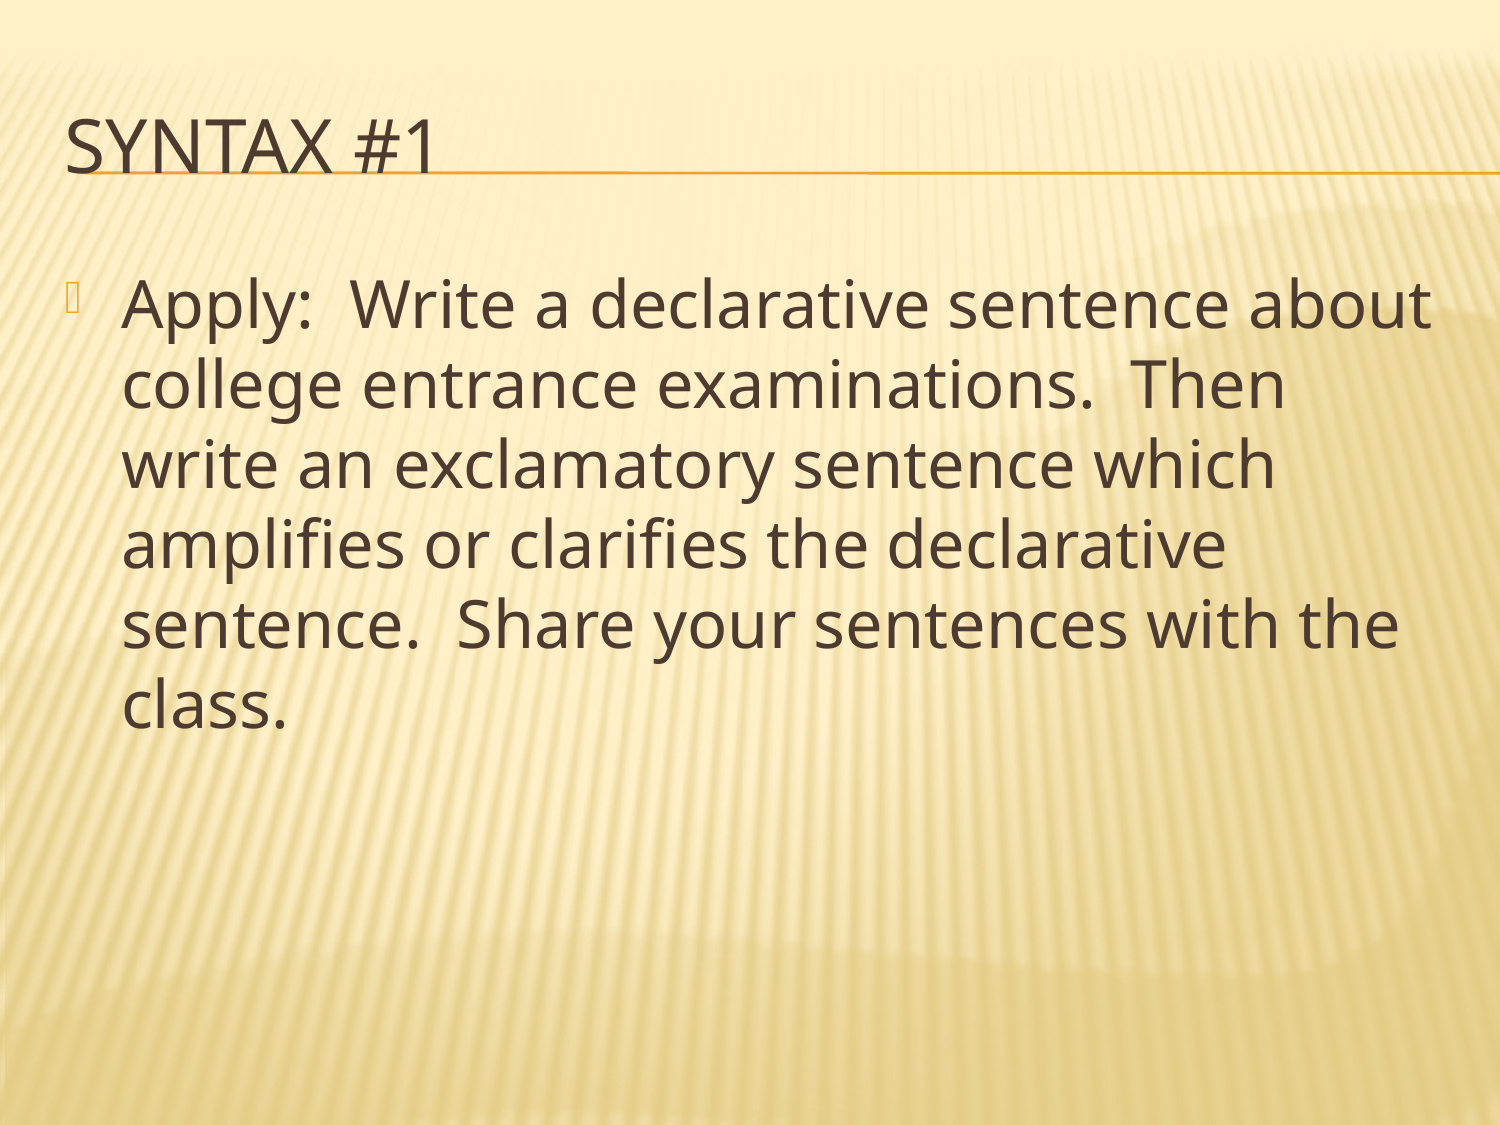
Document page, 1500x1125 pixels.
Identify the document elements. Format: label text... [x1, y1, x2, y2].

title SYNTAX #1 [50, 75, 1475, 213]
list Apply: Write a declarative sentence about college entrance examinations. Then write an exclamatory sentence which amplifies or clarifies the declarative sentence. Share your sentences with the class. [50, 254, 1475, 998]
